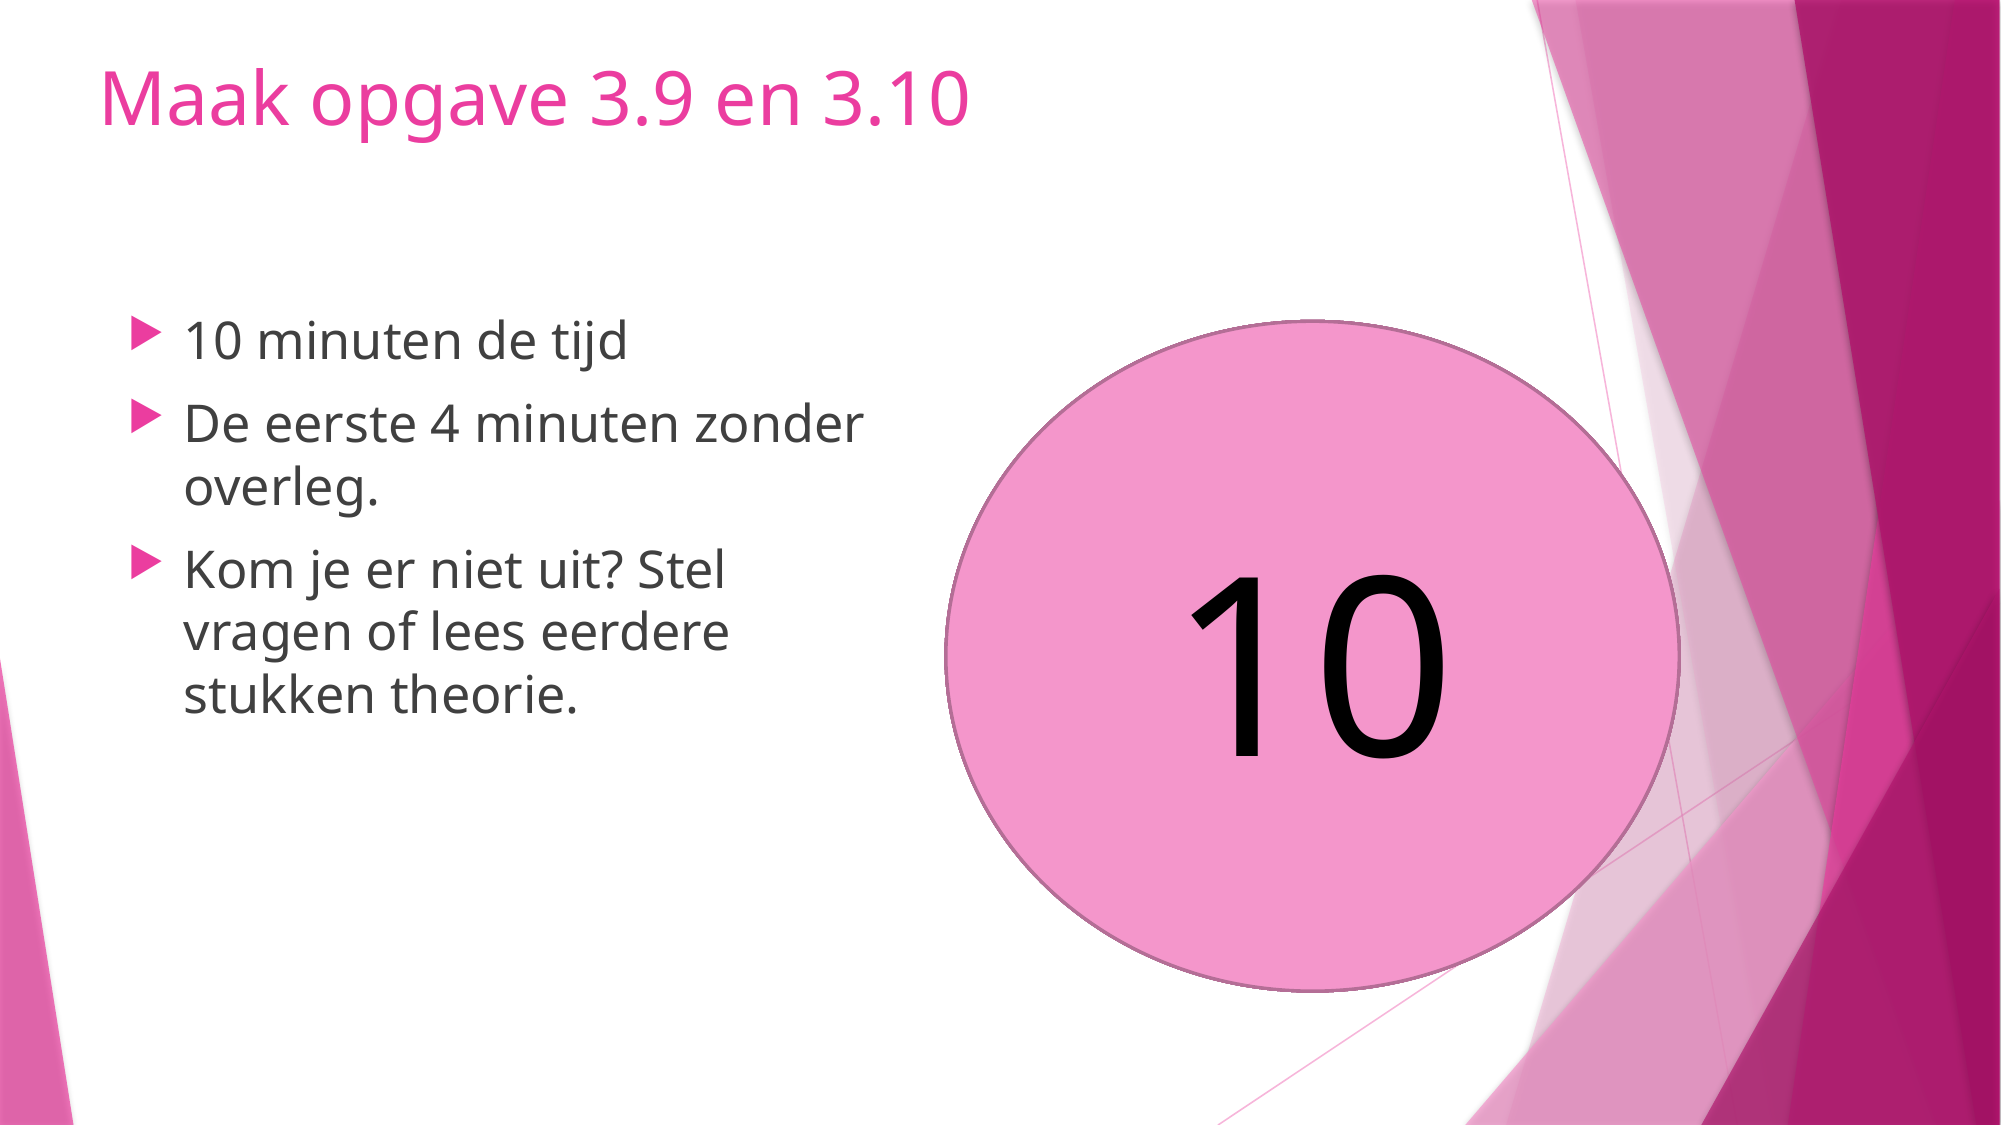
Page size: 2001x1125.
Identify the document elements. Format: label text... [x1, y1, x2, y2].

title Maak opgave 3.9 en 3.10 [83, 42, 1494, 260]
text_box 10 [944, 319, 1681, 993]
list 10 minuten de tijd De eerste 4 minuten zonder overleg. Kom je er niet uit? Stel vragen of lees eerdere stukken theorie. [112, 299, 896, 992]
